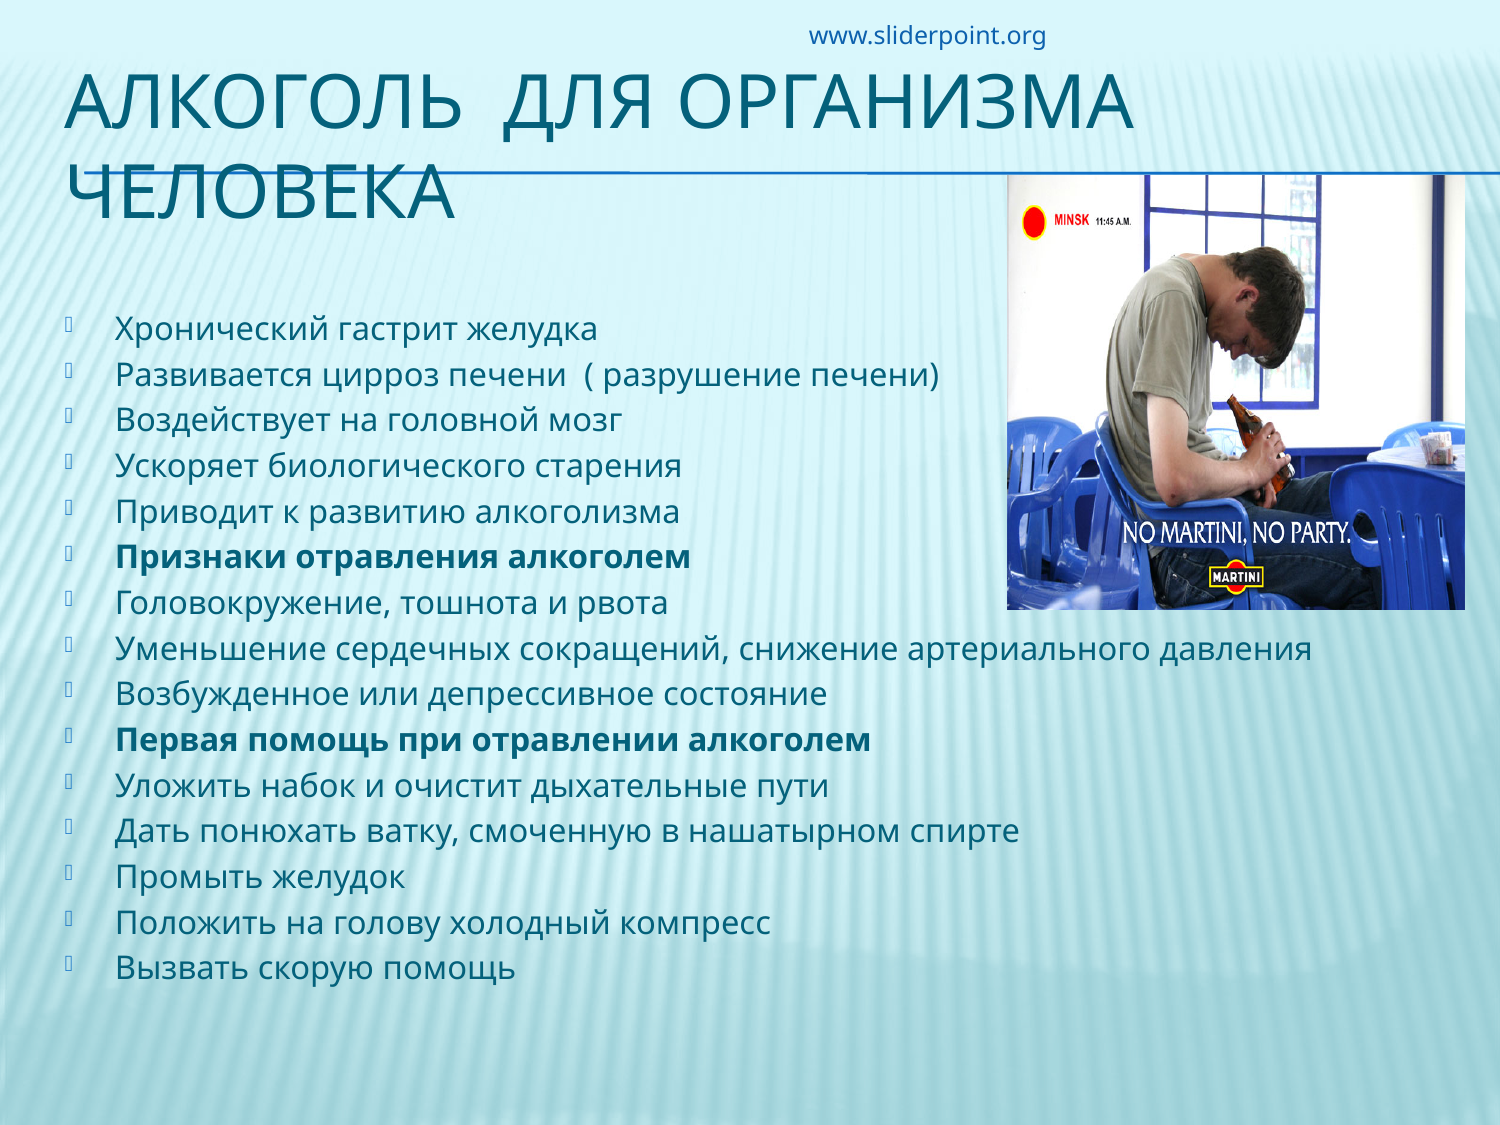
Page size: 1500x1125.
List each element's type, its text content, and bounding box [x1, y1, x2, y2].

picture [1007, 175, 1466, 610]
list Хронический гастрит желудка Развивается цирроз печени ( разрушение печени) Воздействует на головной мозг Ускоряет биологического старения Приводит к развитию алкоголизма Признаки отравления алкоголем Головокружение, тошнота и рвота Уменьшение сердечных сокращений, снижение артериального давления Возбужденное или депрессивное состояние Первая помощь при отравлении алкоголем Уложить набок и очистит дыхательные пути Дать понюхать ватку, смоченную в нашатырном спирте Промыть желудок Положить на голову холодный компресс Вызвать скорую помощь [50, 254, 1475, 998]
footer www.sliderpoint.org [587, 12, 1063, 60]
title Алкоголь для организма человека [50, 75, 1475, 213]
